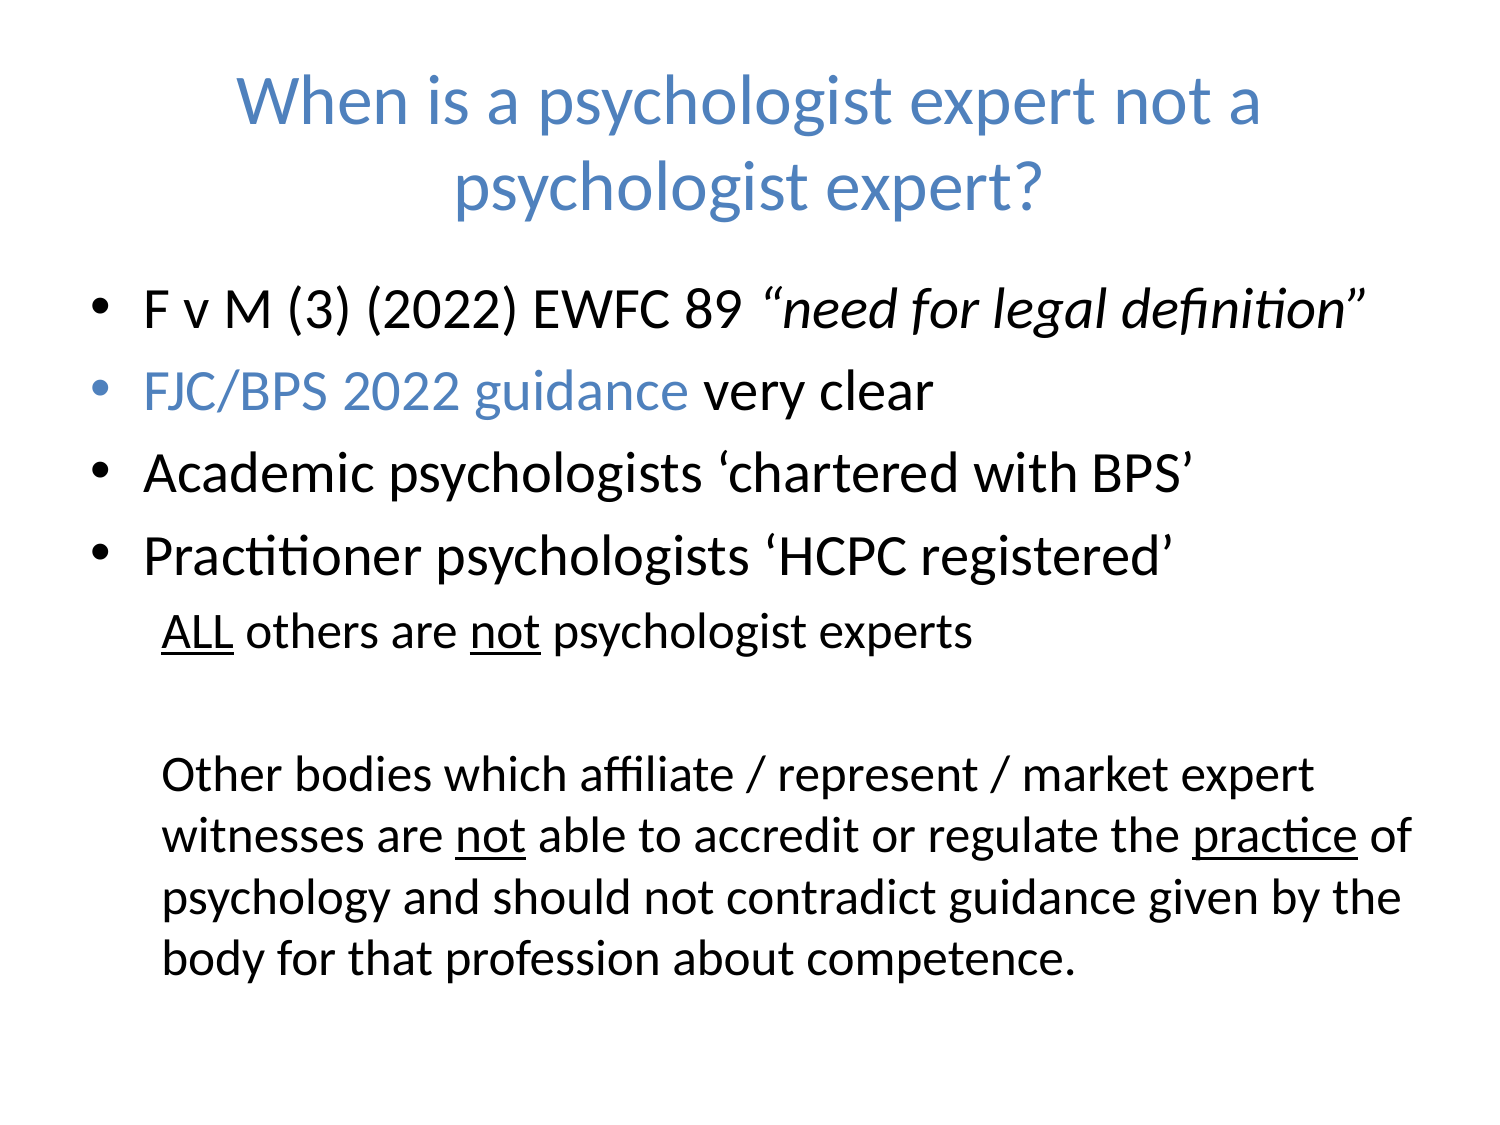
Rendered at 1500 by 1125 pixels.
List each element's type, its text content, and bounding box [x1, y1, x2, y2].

list F v M (3) (2022) EWFC 89 “need for legal definition” FJC/BPS 2022 guidance very clear Academic psychologists ‘chartered with BPS’ Practitioner psychologists ‘HCPC registered’ ALL others are not psychologist experts Other bodies which affiliate / represent / market expert witnesses are not able to accredit or regulate the practice of psychology and should not contradict guidance given by the body for that profession about competence. [75, 262, 1447, 1005]
title When is a psychologist expert not a psychologist expert? [75, 45, 1425, 233]
